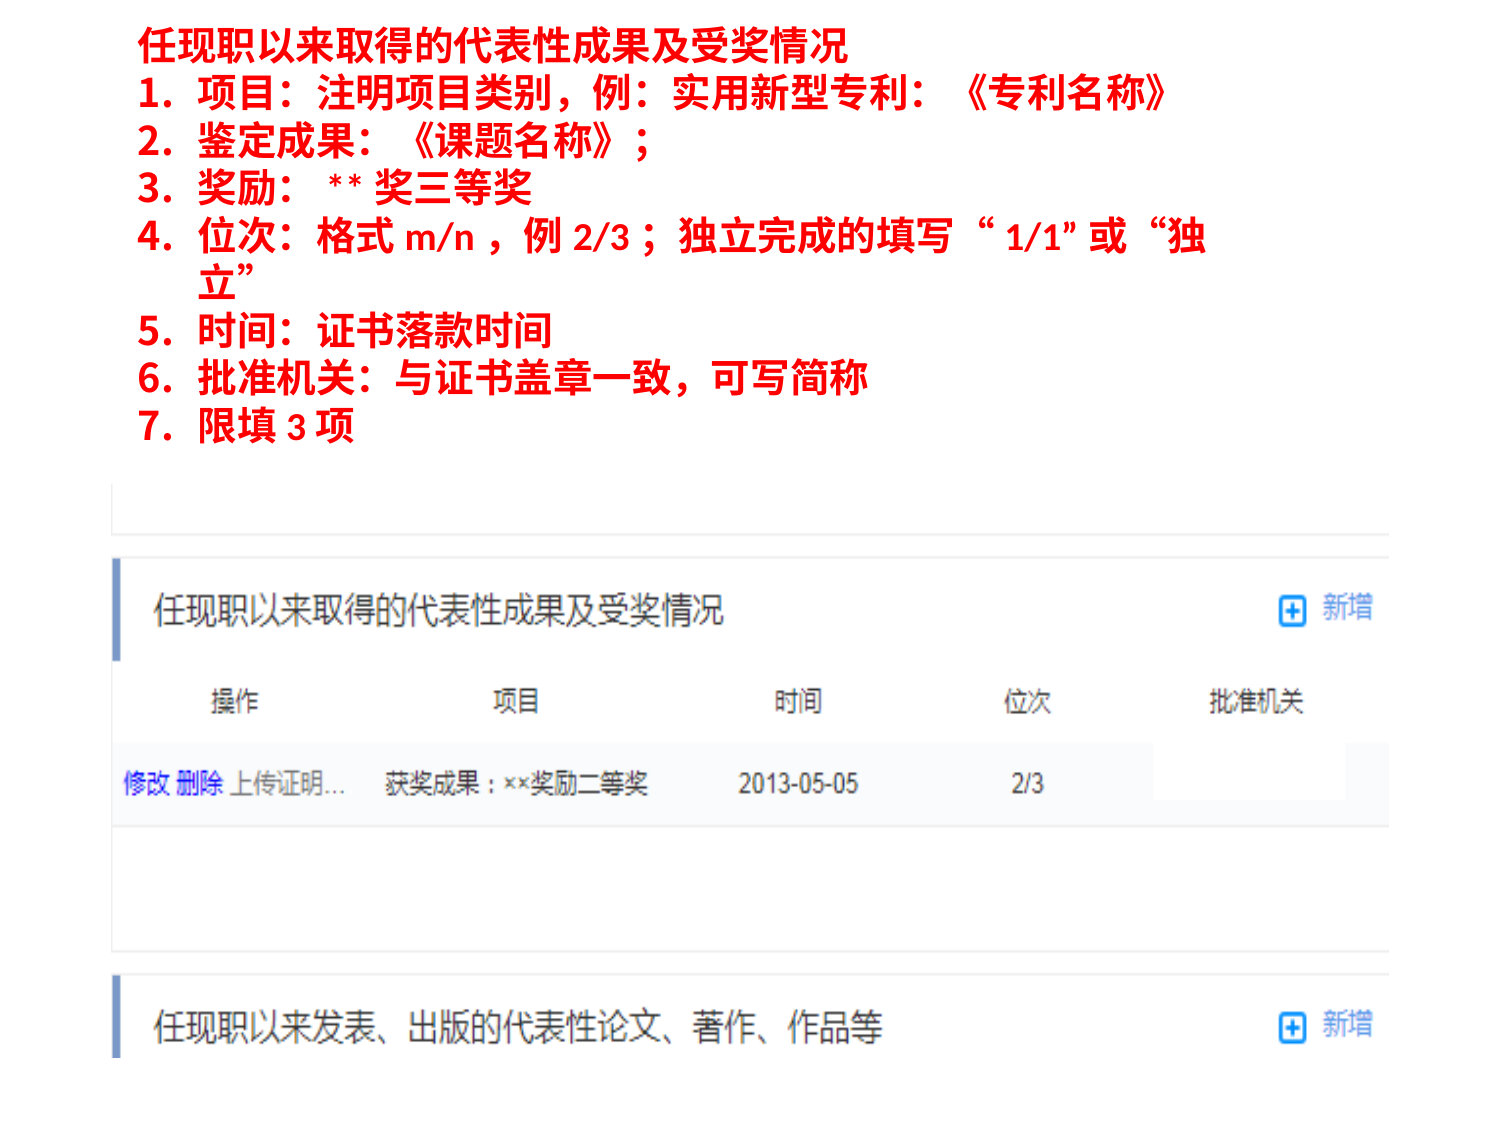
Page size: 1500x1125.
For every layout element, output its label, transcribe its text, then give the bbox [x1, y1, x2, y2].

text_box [111, 483, 1389, 1058]
text_box 任现职以来取得的代表性成果及受奖情况 项目：注明项目类别，例：实用新型专利：《专利名称》 鉴定成果：《课题名称》； 奖励：**奖三等奖 位次：格式m/n，例2/3；独立完成的填写“1/1”或“独立” 时间：证书落款时间 批准机关：与证书盖章一致，可写简称 限填3项 [126, 14, 1238, 455]
